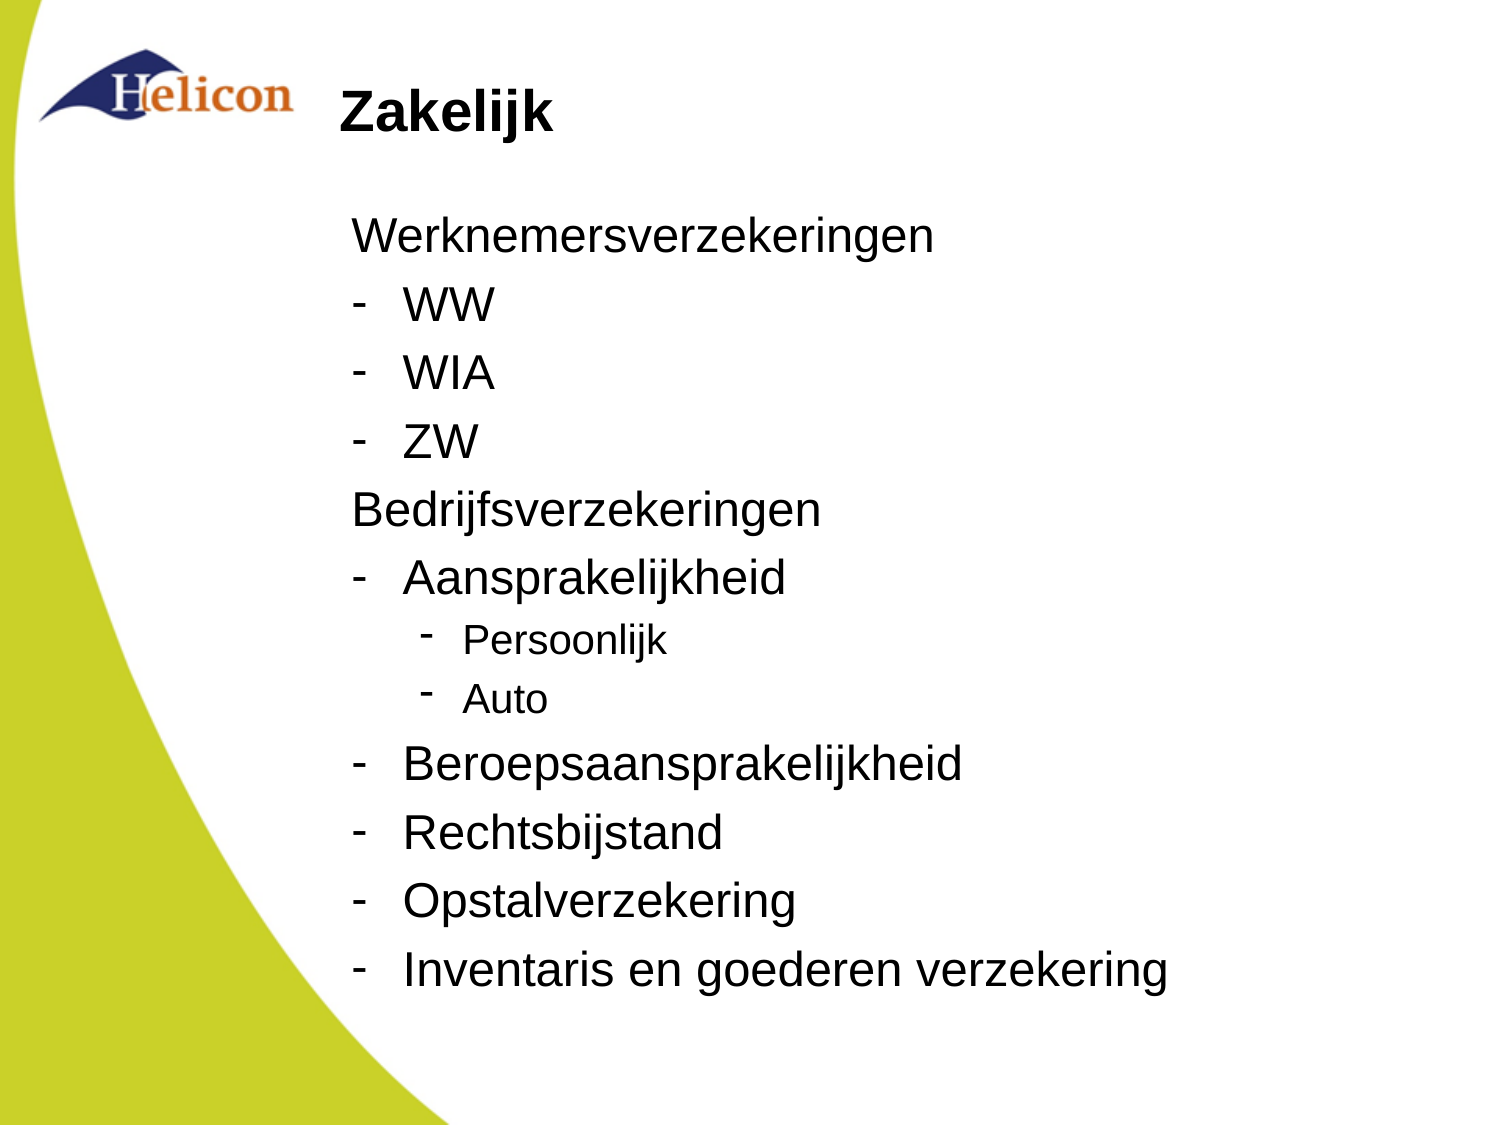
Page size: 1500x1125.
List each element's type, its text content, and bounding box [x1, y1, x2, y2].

list Werknemersverzekeringen WW WIA ZW Bedrijfsverzekeringen Aansprakelijkheid Persoonlijk Auto Beroepsaansprakelijkheid Rechtsbijstand Opstalverzekering Inventaris en goederen verzekering [336, 196, 1425, 1005]
title Zakelijk [324, 54, 1415, 161]
picture [0, 0, 1500, 1125]
